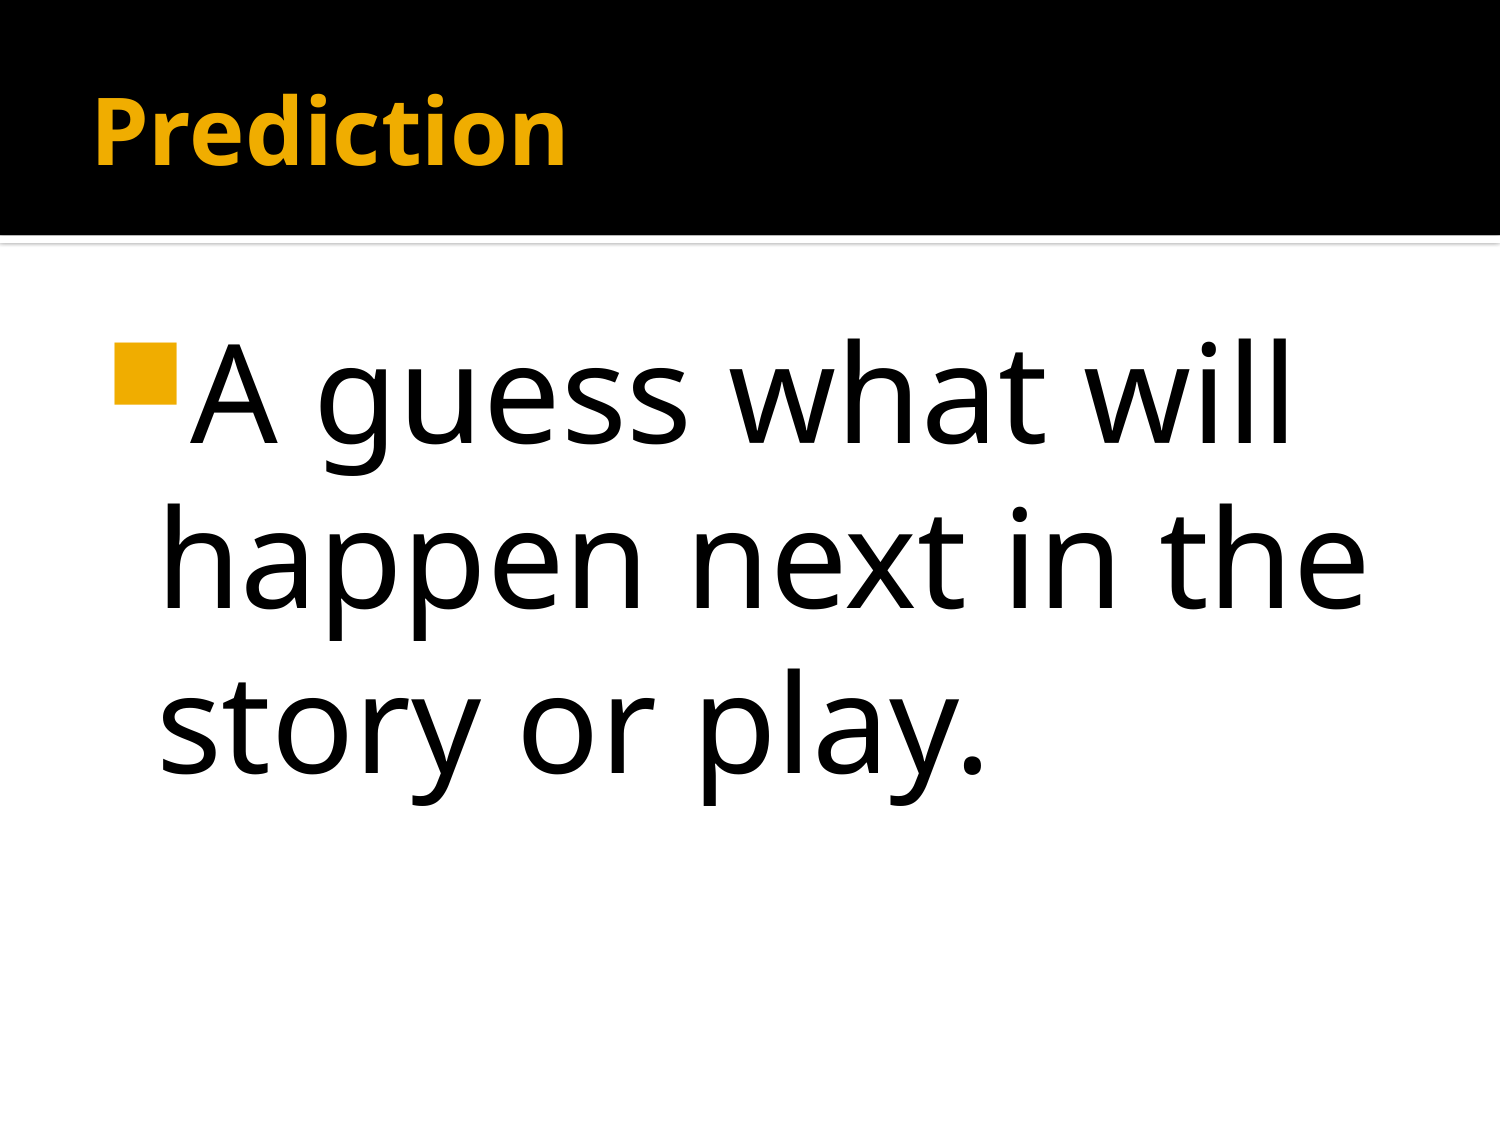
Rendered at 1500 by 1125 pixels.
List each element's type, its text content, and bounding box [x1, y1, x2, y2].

title Prediction [75, 25, 1425, 231]
list A guess what will happen next in the story or play. [75, 291, 1425, 1050]
